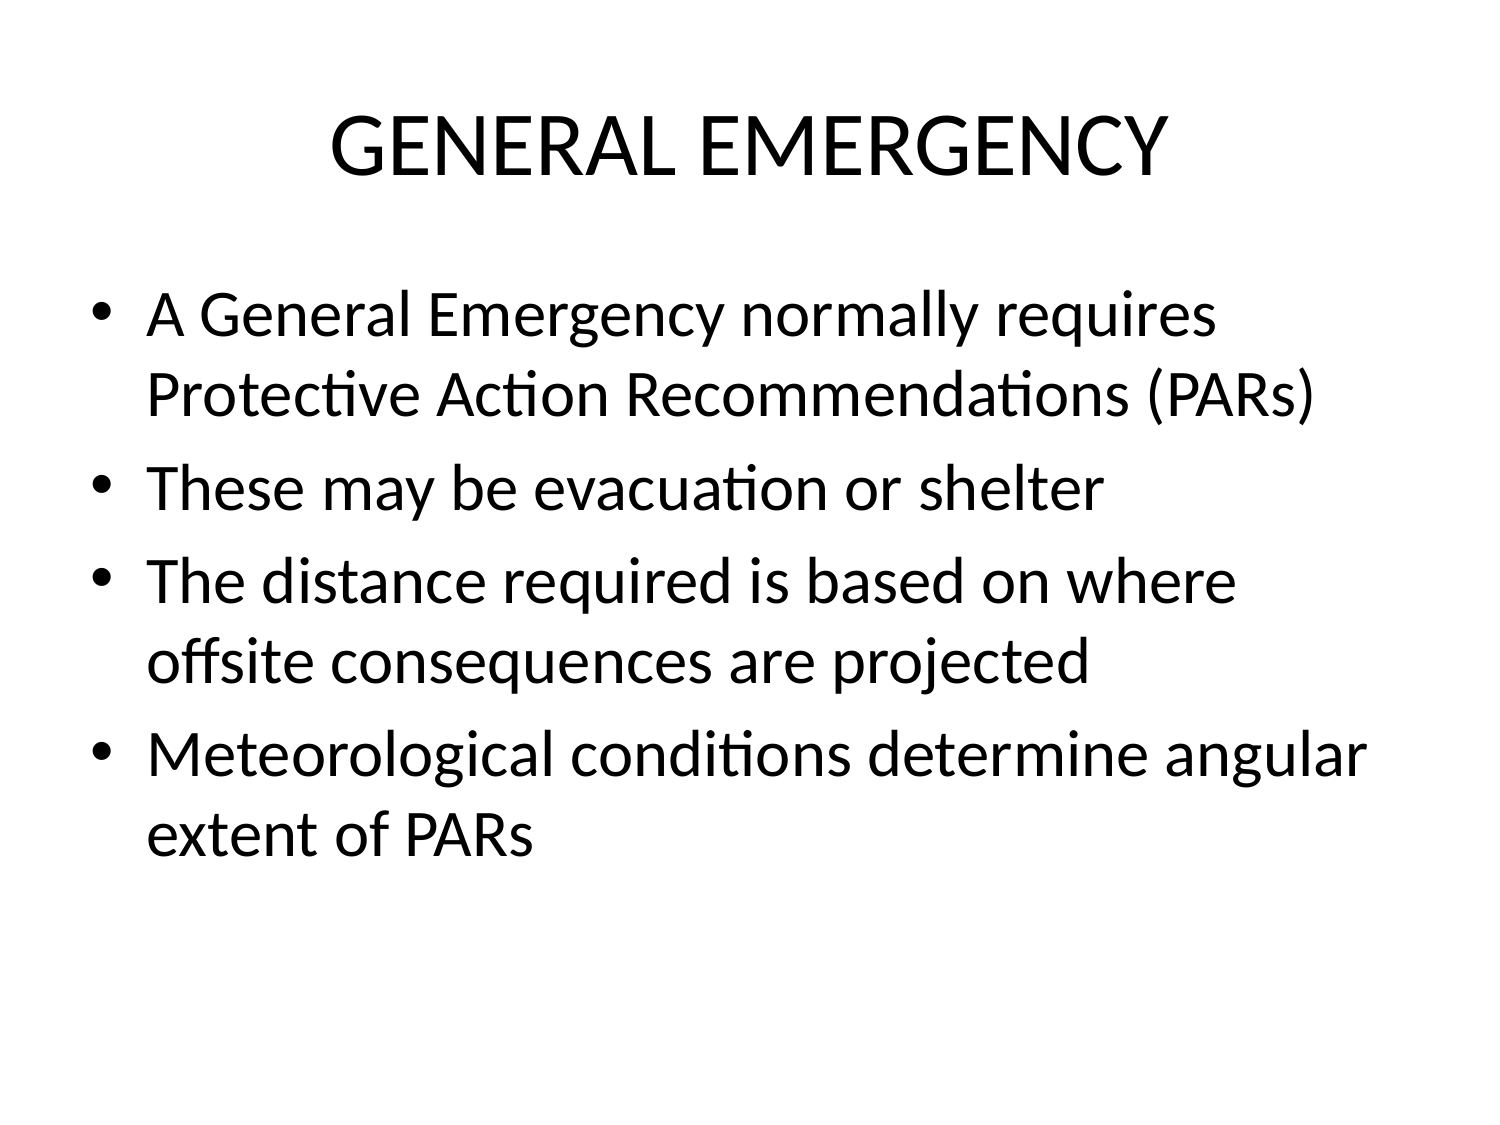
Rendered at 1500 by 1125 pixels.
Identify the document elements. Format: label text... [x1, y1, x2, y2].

list A General Emergency normally requires Protective Action Recommendations (PARs) These may be evacuation or shelter The distance required is based on where offsite consequences are projected Meteorological conditions determine angular extent of PARs [75, 262, 1425, 1005]
title GENERAL EMERGENCY [75, 45, 1425, 233]
